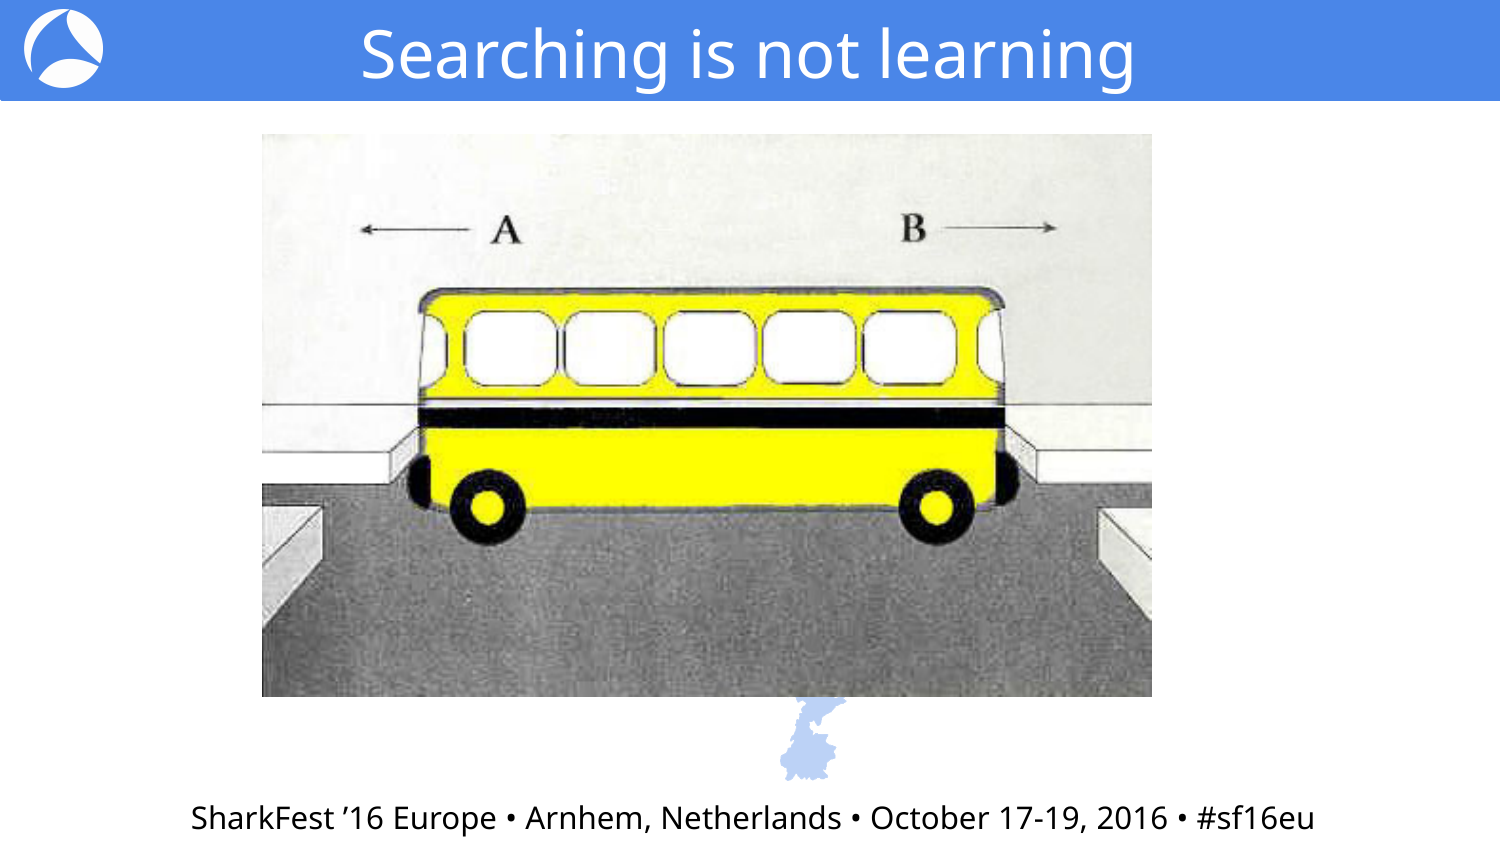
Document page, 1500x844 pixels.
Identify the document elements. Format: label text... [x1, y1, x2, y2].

list Searching is not learning [0, 0, 1500, 103]
list [64, 126, 1436, 788]
picture [262, 134, 1153, 698]
